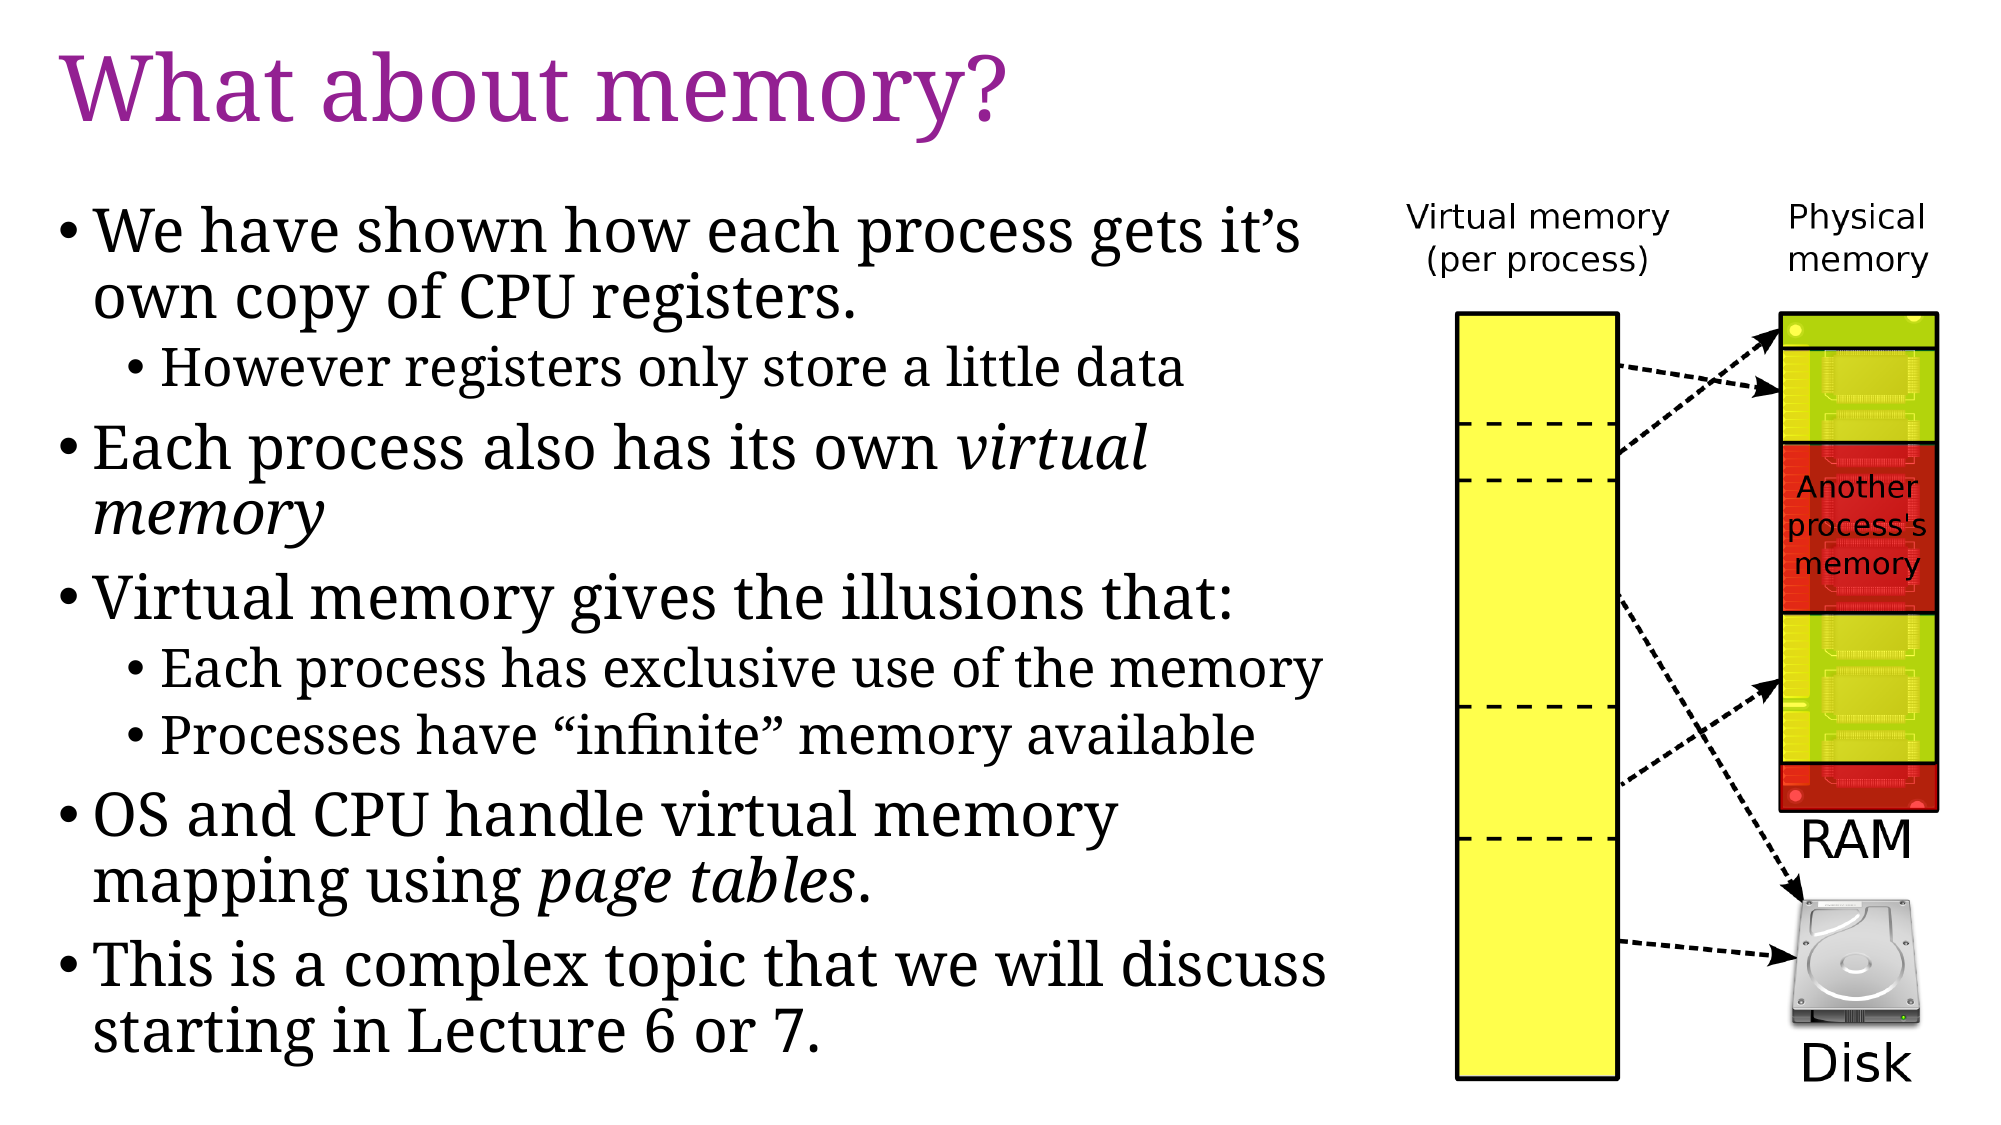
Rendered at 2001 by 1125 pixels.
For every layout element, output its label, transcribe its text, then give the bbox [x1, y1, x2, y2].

title What about memory? [43, 25, 1953, 158]
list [1389, 178, 1974, 1101]
list We have shown how each process gets it’s own copy of CPU registers. However registers only store a little data Each process also has its own virtual memory Virtual memory gives the illusions that: Each process has exclusive use of the memory Processes have “infinite” memory available OS and CPU handle virtual memory mapping using page tables. This is a complex topic that we will discuss starting in Lecture 6 or 7. [43, 192, 1345, 1101]
